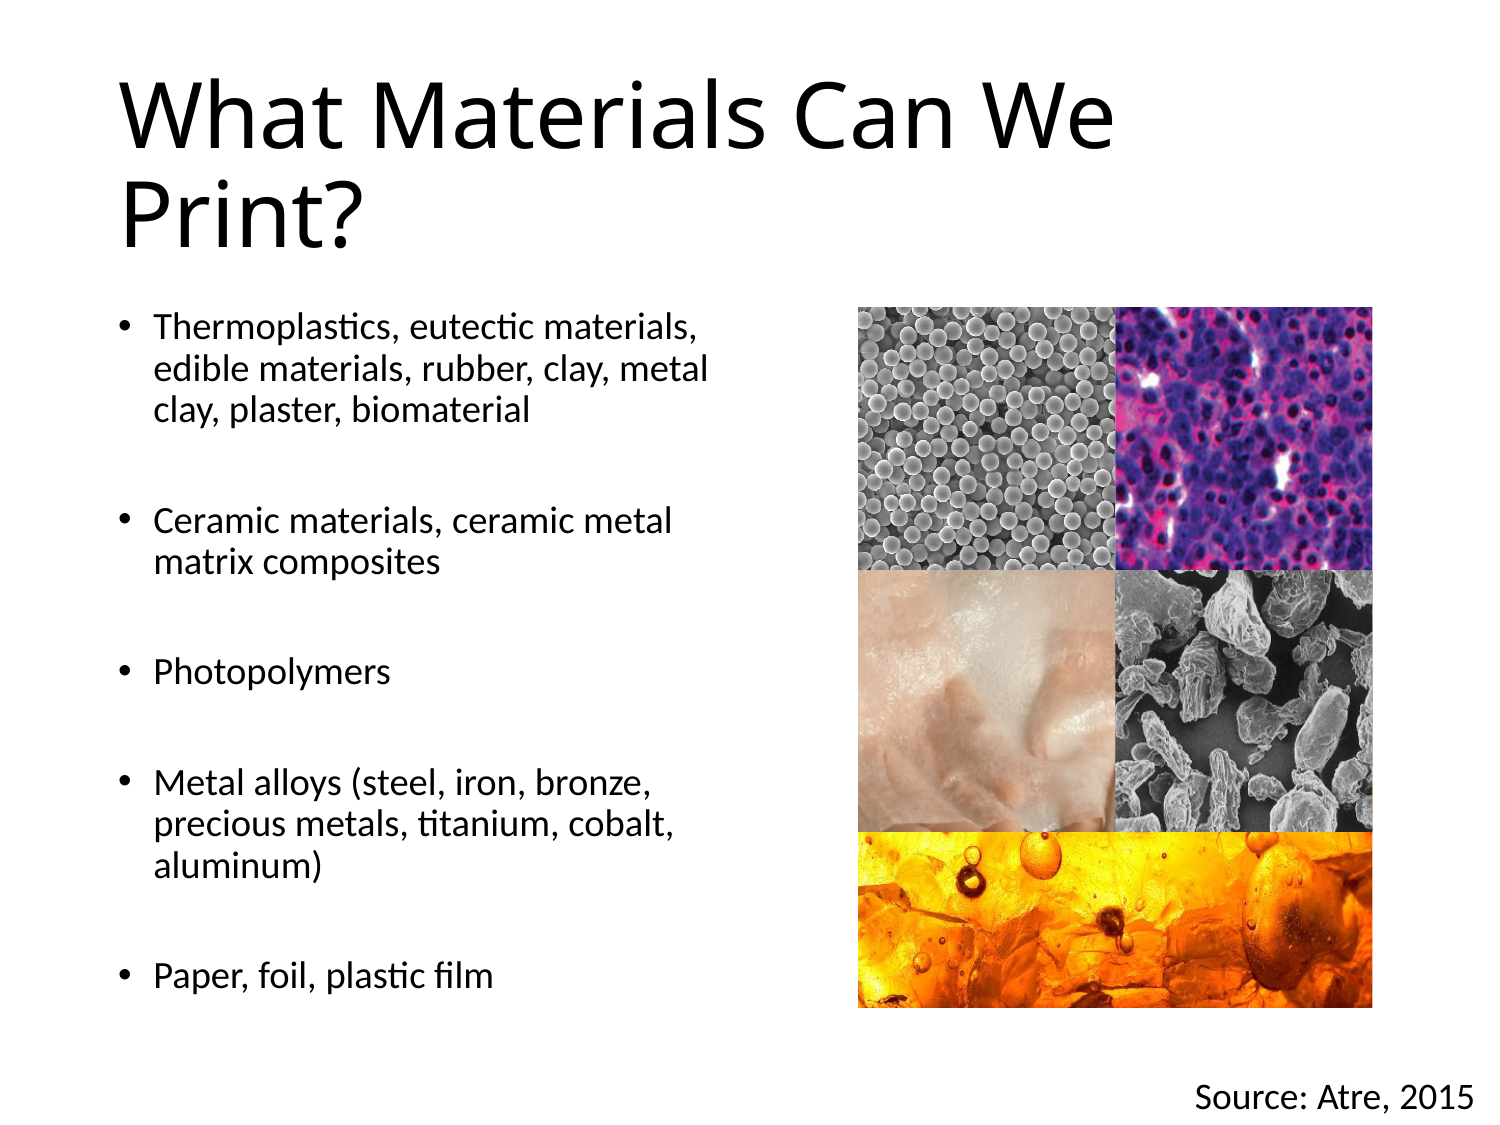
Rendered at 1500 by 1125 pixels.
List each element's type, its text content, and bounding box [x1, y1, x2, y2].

list Thermoplastics, eutectic materials, edible materials, rubber, clay, metal clay, plaster, biomaterial Ceramic materials, ceramic metal matrix composites Photopolymers Metal alloys (steel, iron, bronze, precious metals, titanium, cobalt, aluminum) Paper, foil, plastic film [103, 299, 741, 1014]
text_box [858, 306, 1373, 1008]
title What Materials Can We Print? [103, 59, 1397, 278]
text_box Source: Atre, 2015 [1145, 1064, 1491, 1125]
